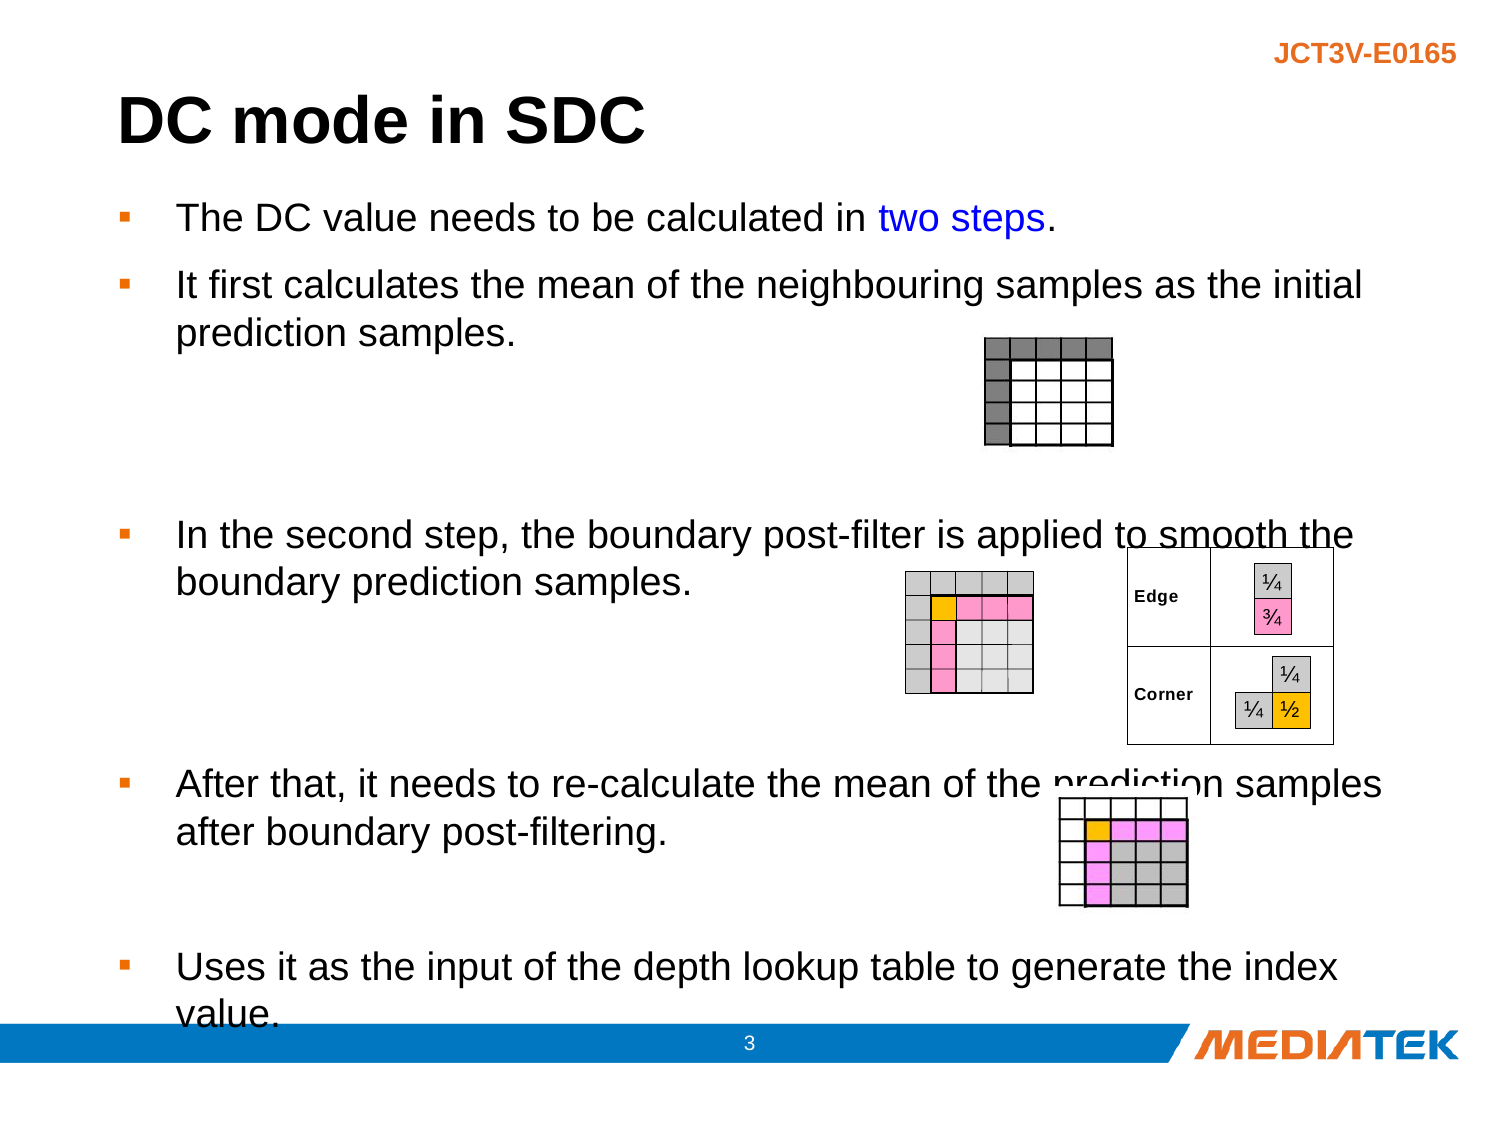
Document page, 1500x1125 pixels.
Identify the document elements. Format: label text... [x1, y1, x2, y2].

picture [1048, 786, 1197, 917]
slide_number 2 [711, 1022, 789, 1090]
picture [973, 326, 1123, 456]
picture [903, 538, 1342, 752]
picture [789, 1023, 1459, 1063]
list The DC value needs to be calculated in two steps. It first calculates the mean of the neighbouring samples as the initial prediction samples. In the second step, the boundary post-filter is applied to smooth the boundary prediction samples. After that, it needs to re-calculate the mean of the prediction samples after boundary post-filtering. Uses it as the input of the depth lookup table to generate the index value. [102, 184, 1425, 1048]
title DC mode in SDC [101, 62, 1425, 172]
picture [0, 1023, 711, 1063]
